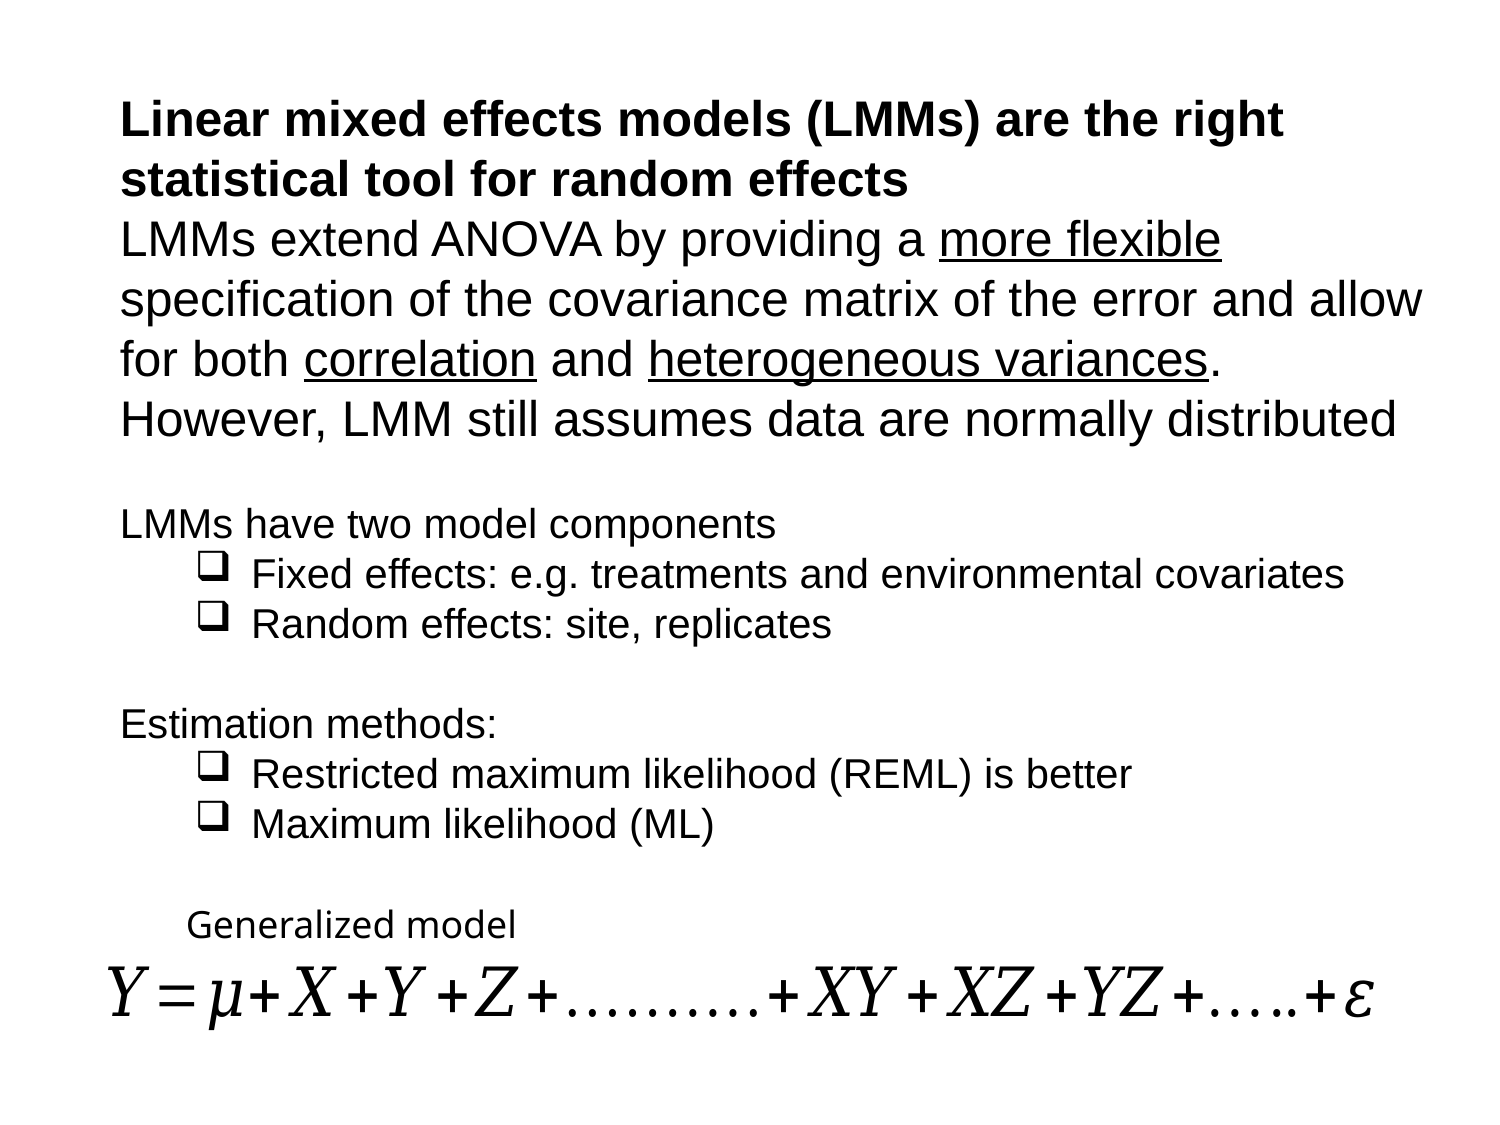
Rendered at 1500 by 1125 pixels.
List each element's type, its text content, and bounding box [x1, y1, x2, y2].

text_box Generalized model [171, 893, 1444, 953]
text_box Linear mixed effects models (LMMs) are the right statistical tool for random effects LMMs extend ANOVA by providing a more flexible specification of the covariance matrix of the error and allow for both correlation and heterogeneous variances. However, LMM still assumes data are normally distributed LMMs have two model components Fixed effects: e.g. treatments and environmental covariates Random effects: site, replicates Estimation methods: Restricted maximum likelihood (REML) is better Maximum likelihood (ML) [104, 78, 1464, 854]
